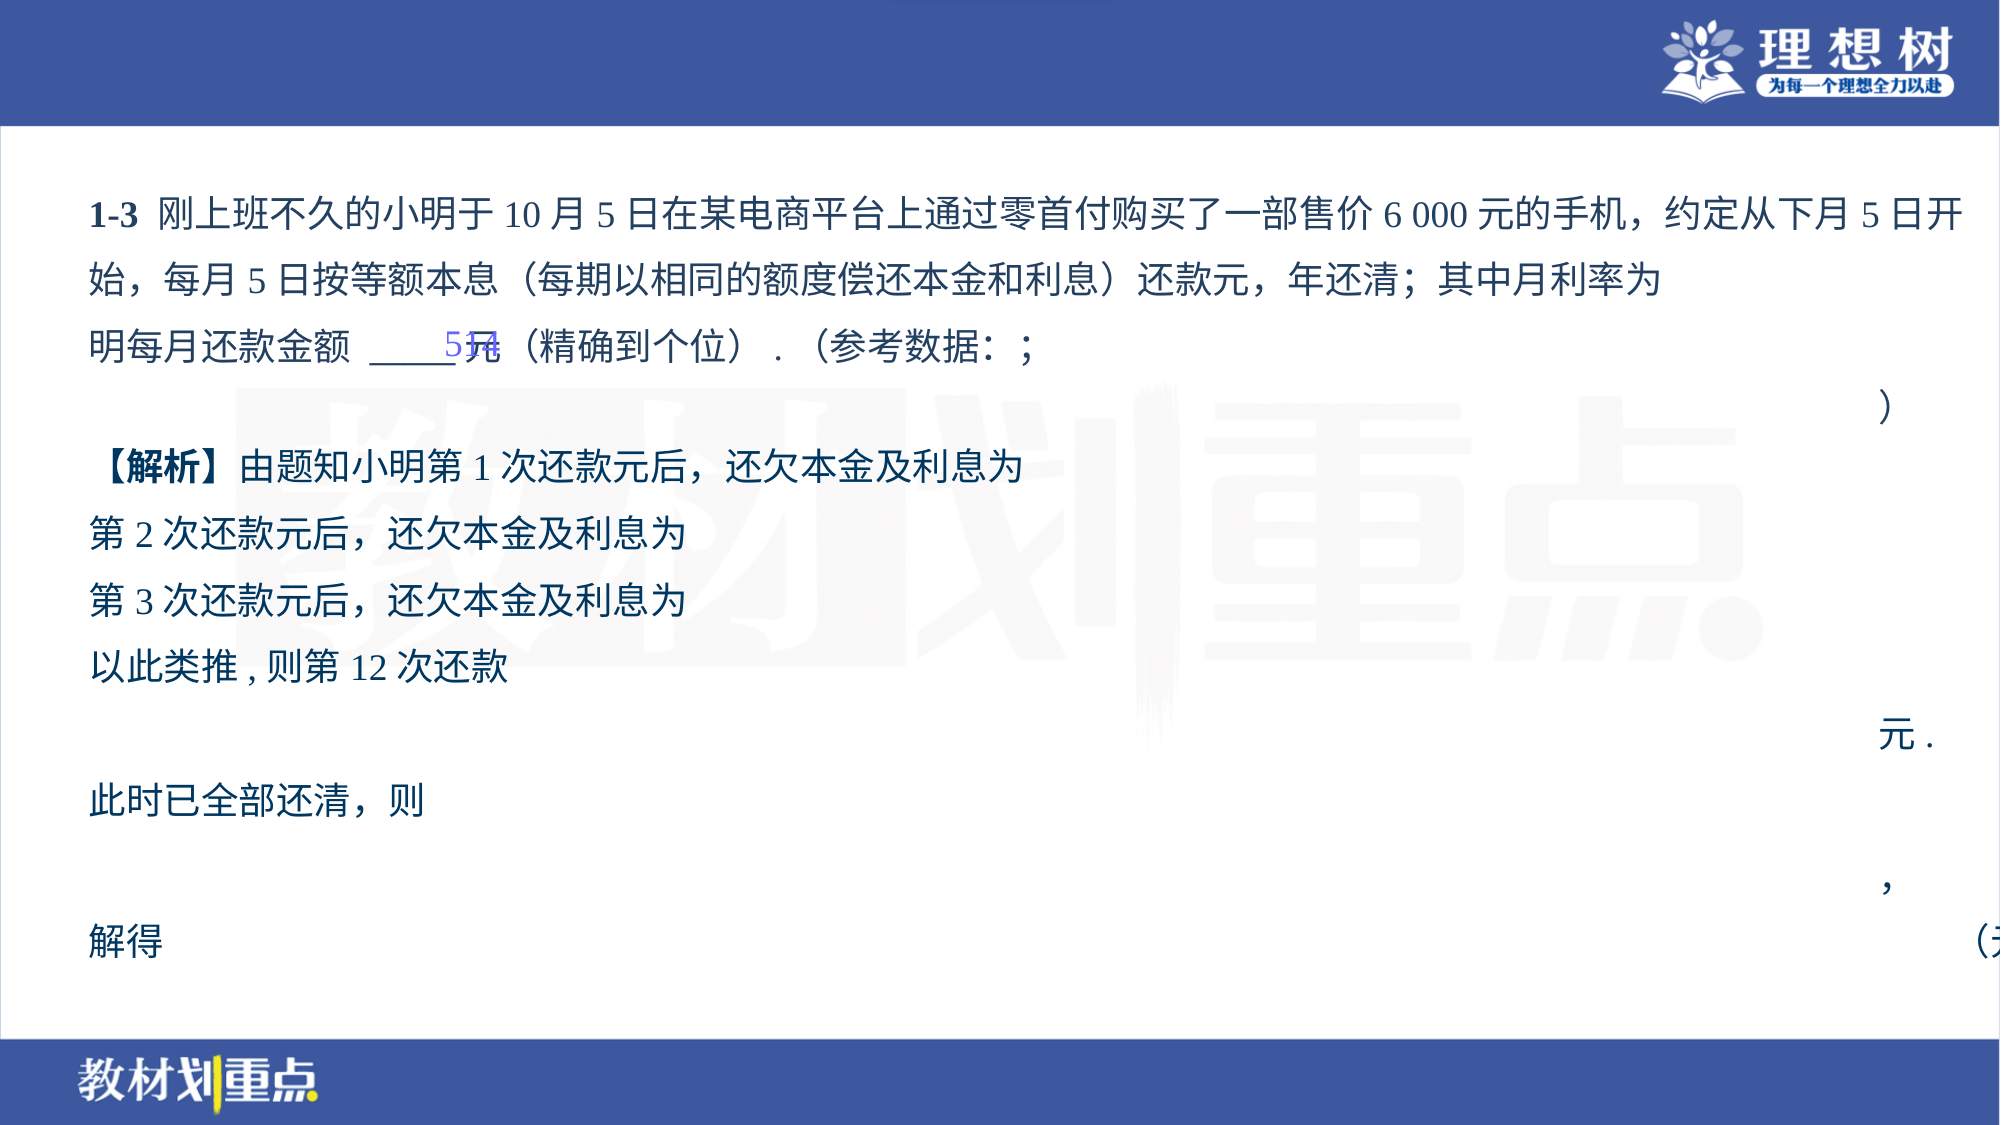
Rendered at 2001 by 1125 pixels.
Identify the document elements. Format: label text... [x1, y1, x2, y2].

picture [0, 0, 2000, 1125]
text_box 514 [430, 296, 514, 357]
